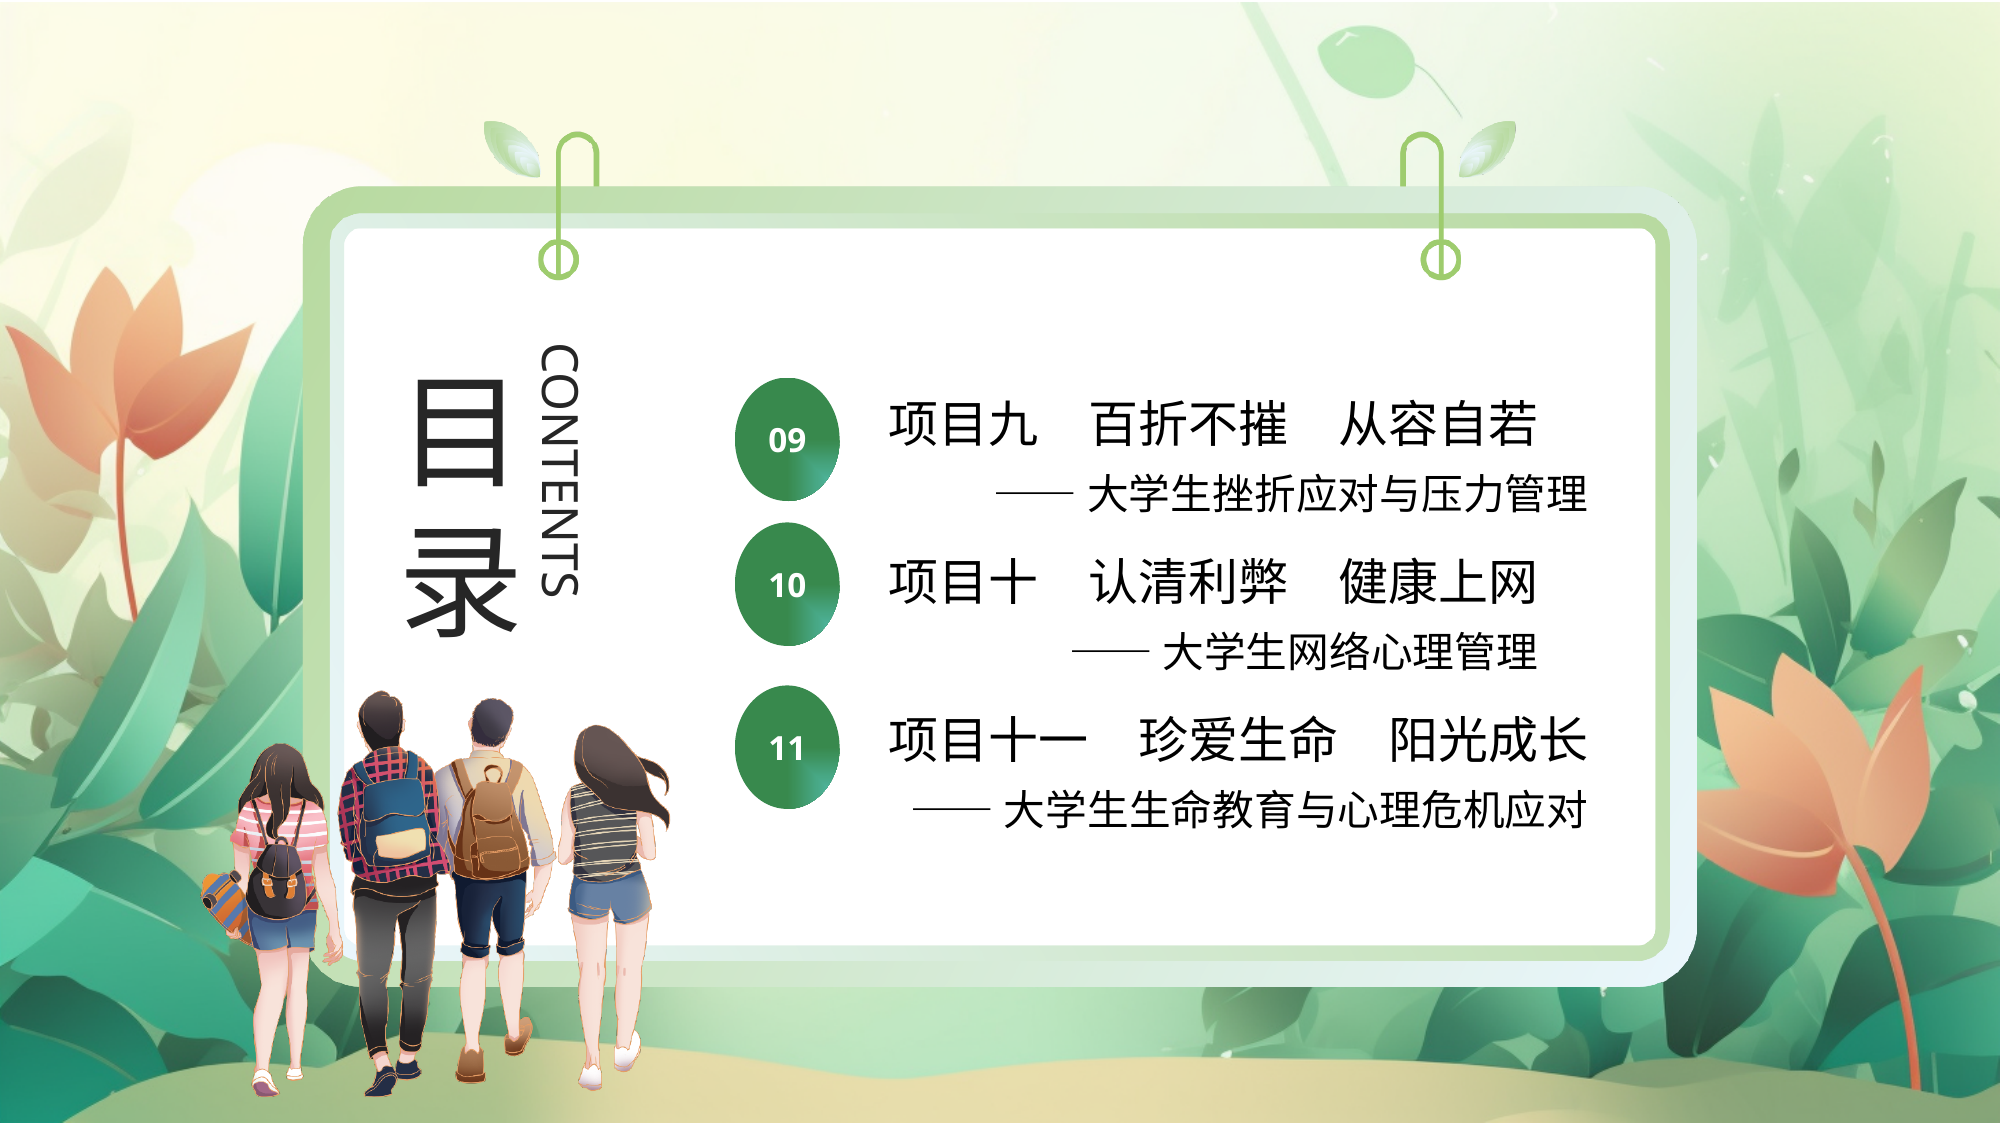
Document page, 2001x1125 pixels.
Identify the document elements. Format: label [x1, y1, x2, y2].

picture [0, 1, 2000, 1125]
text_box [734, 377, 1604, 844]
